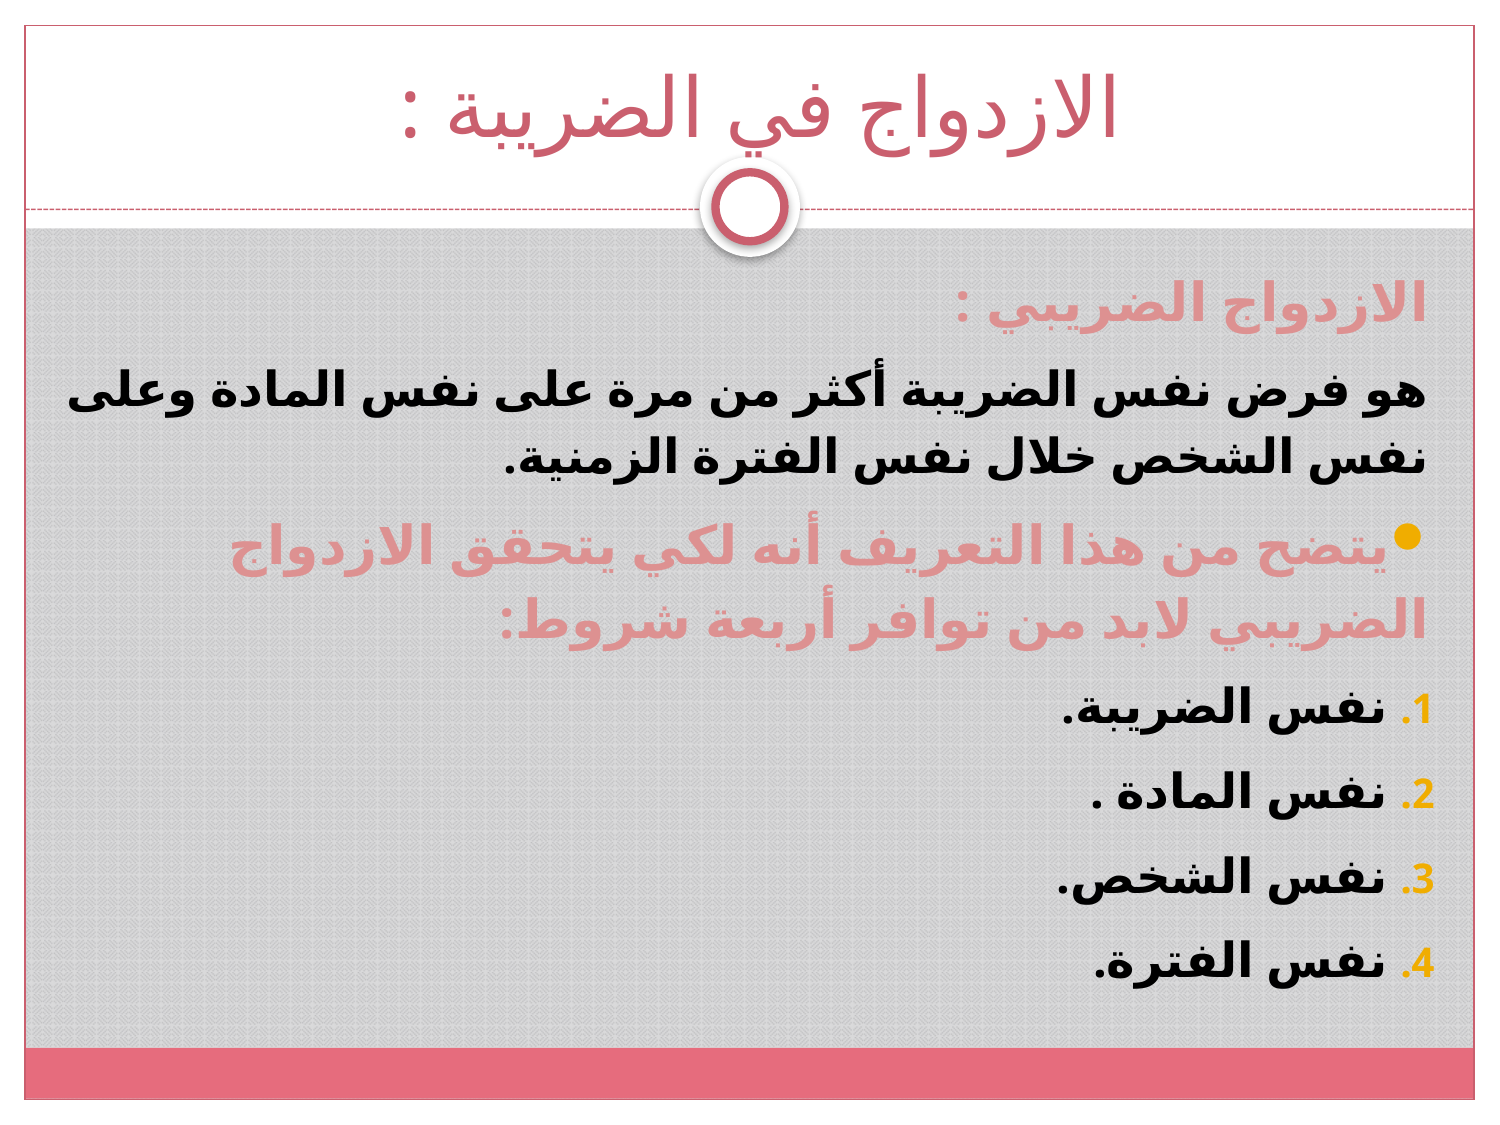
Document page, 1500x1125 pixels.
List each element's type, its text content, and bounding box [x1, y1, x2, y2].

title الازدواج في الضريبة : [49, 37, 1450, 162]
list الازدواج الضريبي : هو فرض نفس الضريبة أكثر من مرة على نفس المادة وعلى نفس الشخص خلال نفس الفترة الزمنية. يتضح من هذا التعريف أنه لكي يتحقق الازدواج الضريبي لابد من توافر أربعة شروط: نفس الضريبة. نفس المادة . نفس الشخص. نفس الفترة. [49, 250, 1445, 1001]
